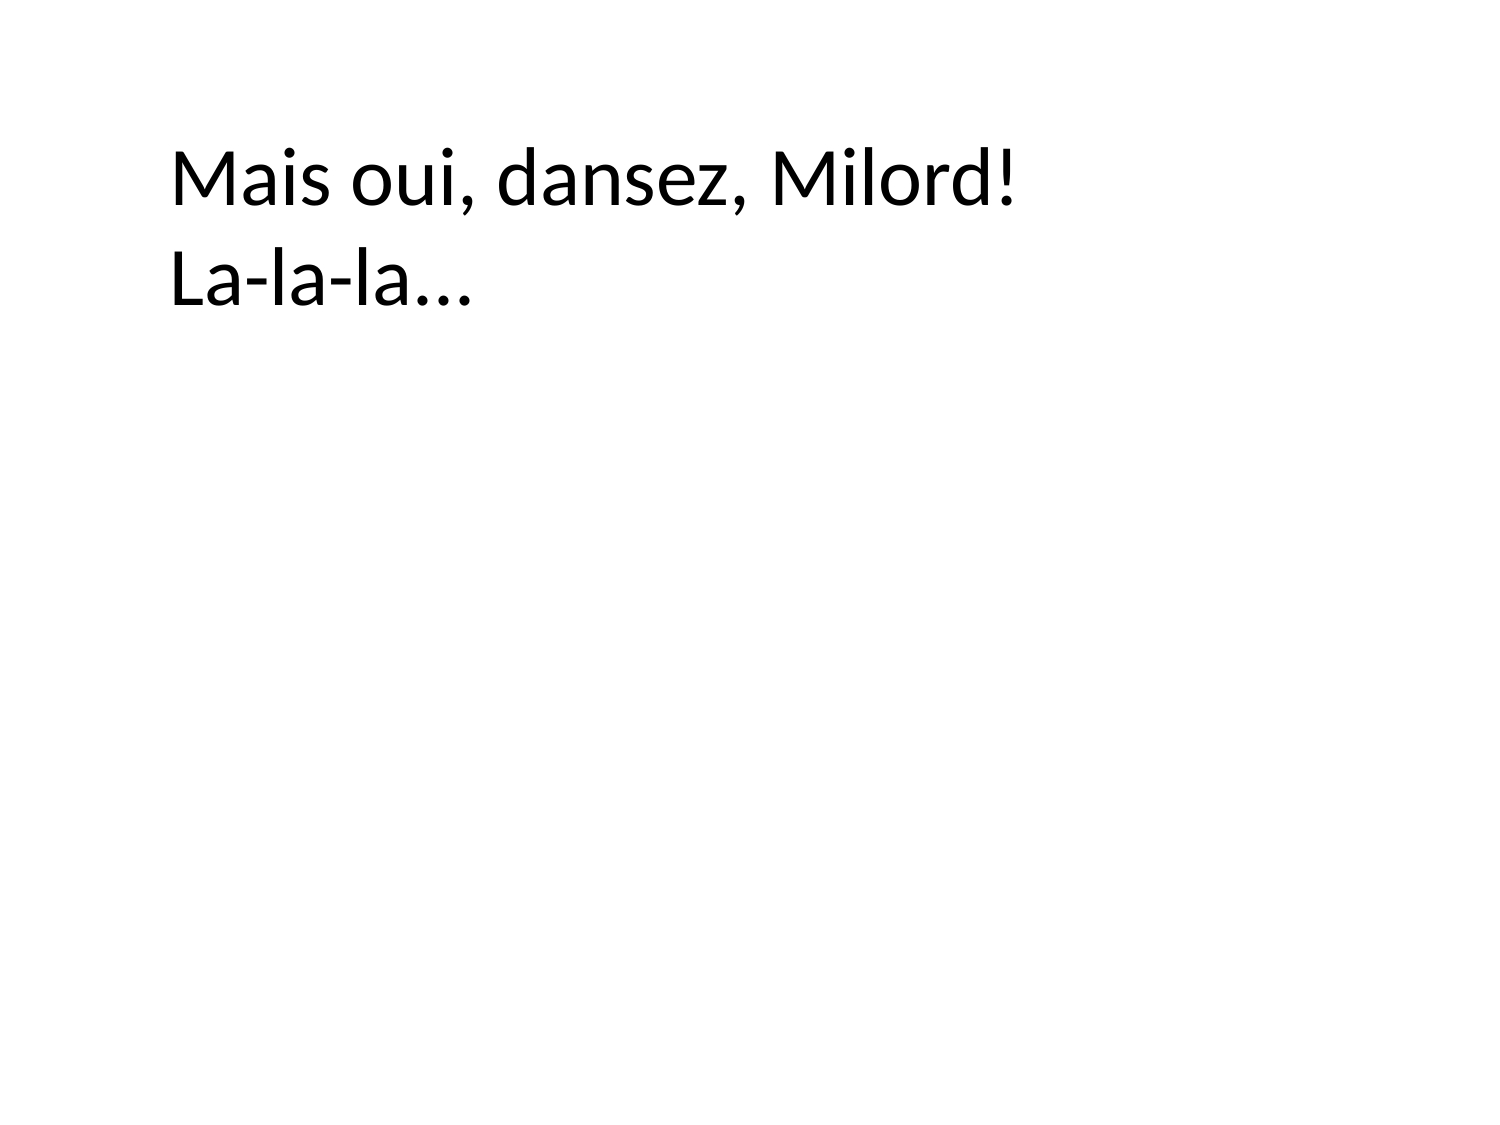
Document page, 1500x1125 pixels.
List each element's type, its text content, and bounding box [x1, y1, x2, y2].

text_box Mais oui, dansez, Milord! La-la-la... [154, 114, 1038, 530]
